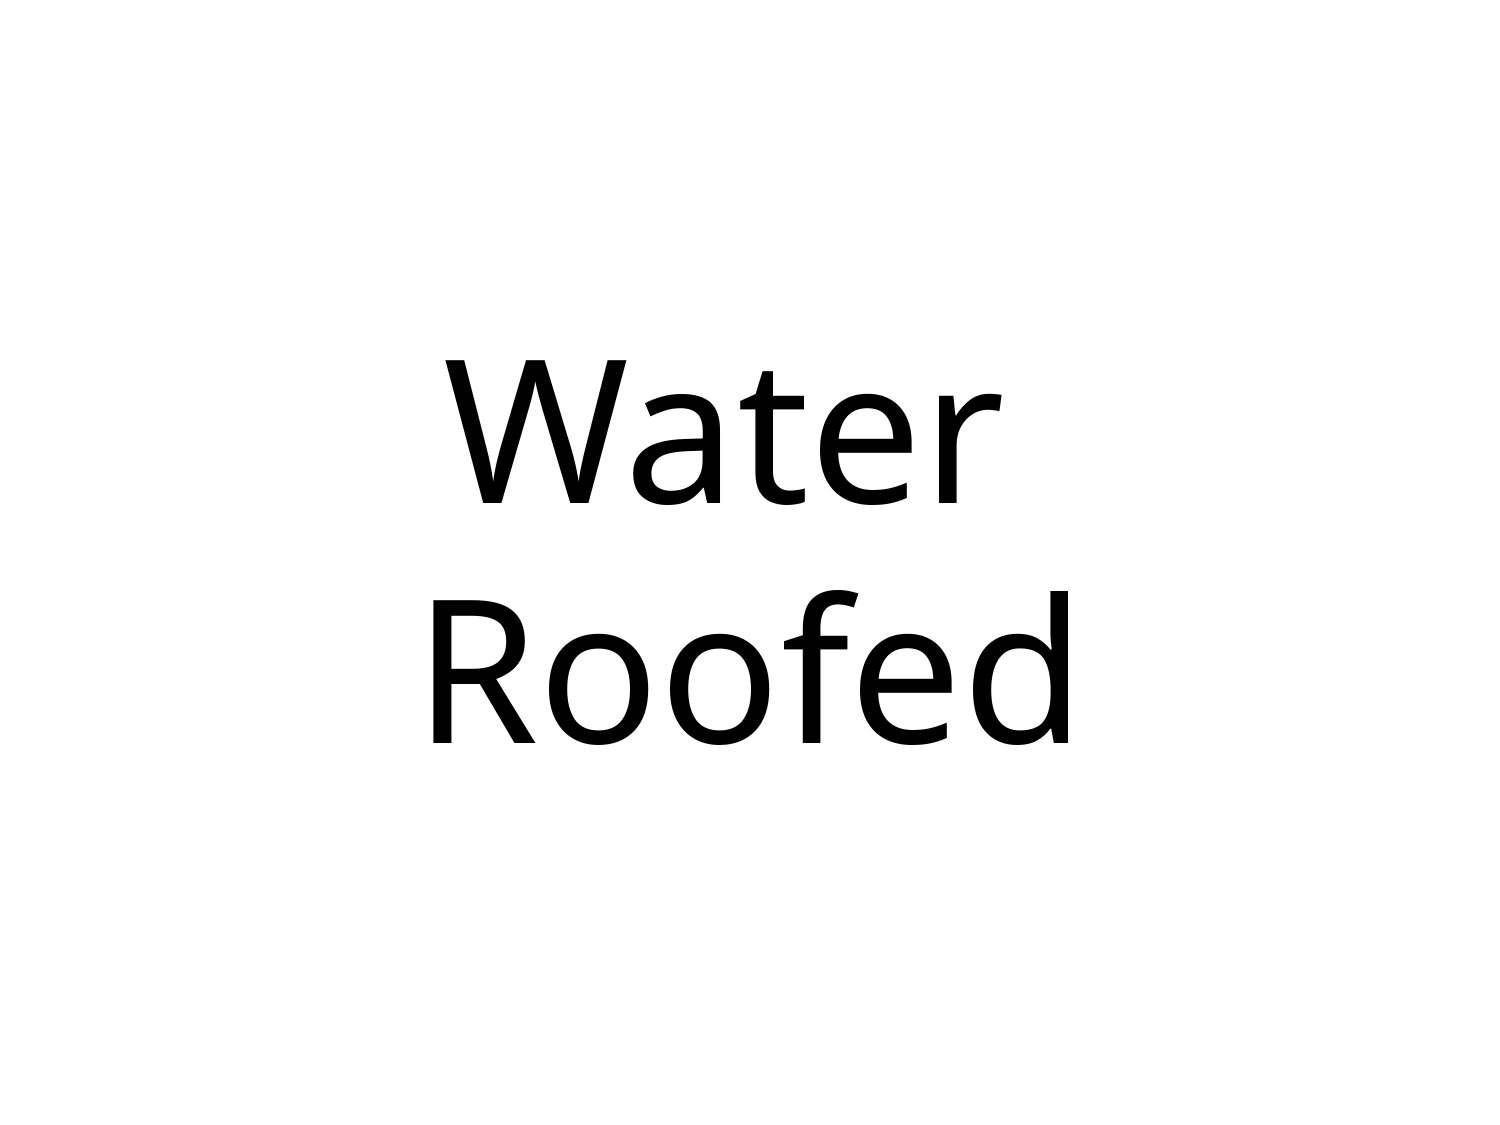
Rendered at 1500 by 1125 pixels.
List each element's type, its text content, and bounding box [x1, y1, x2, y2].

title Water Roofed [0, 450, 1500, 638]
